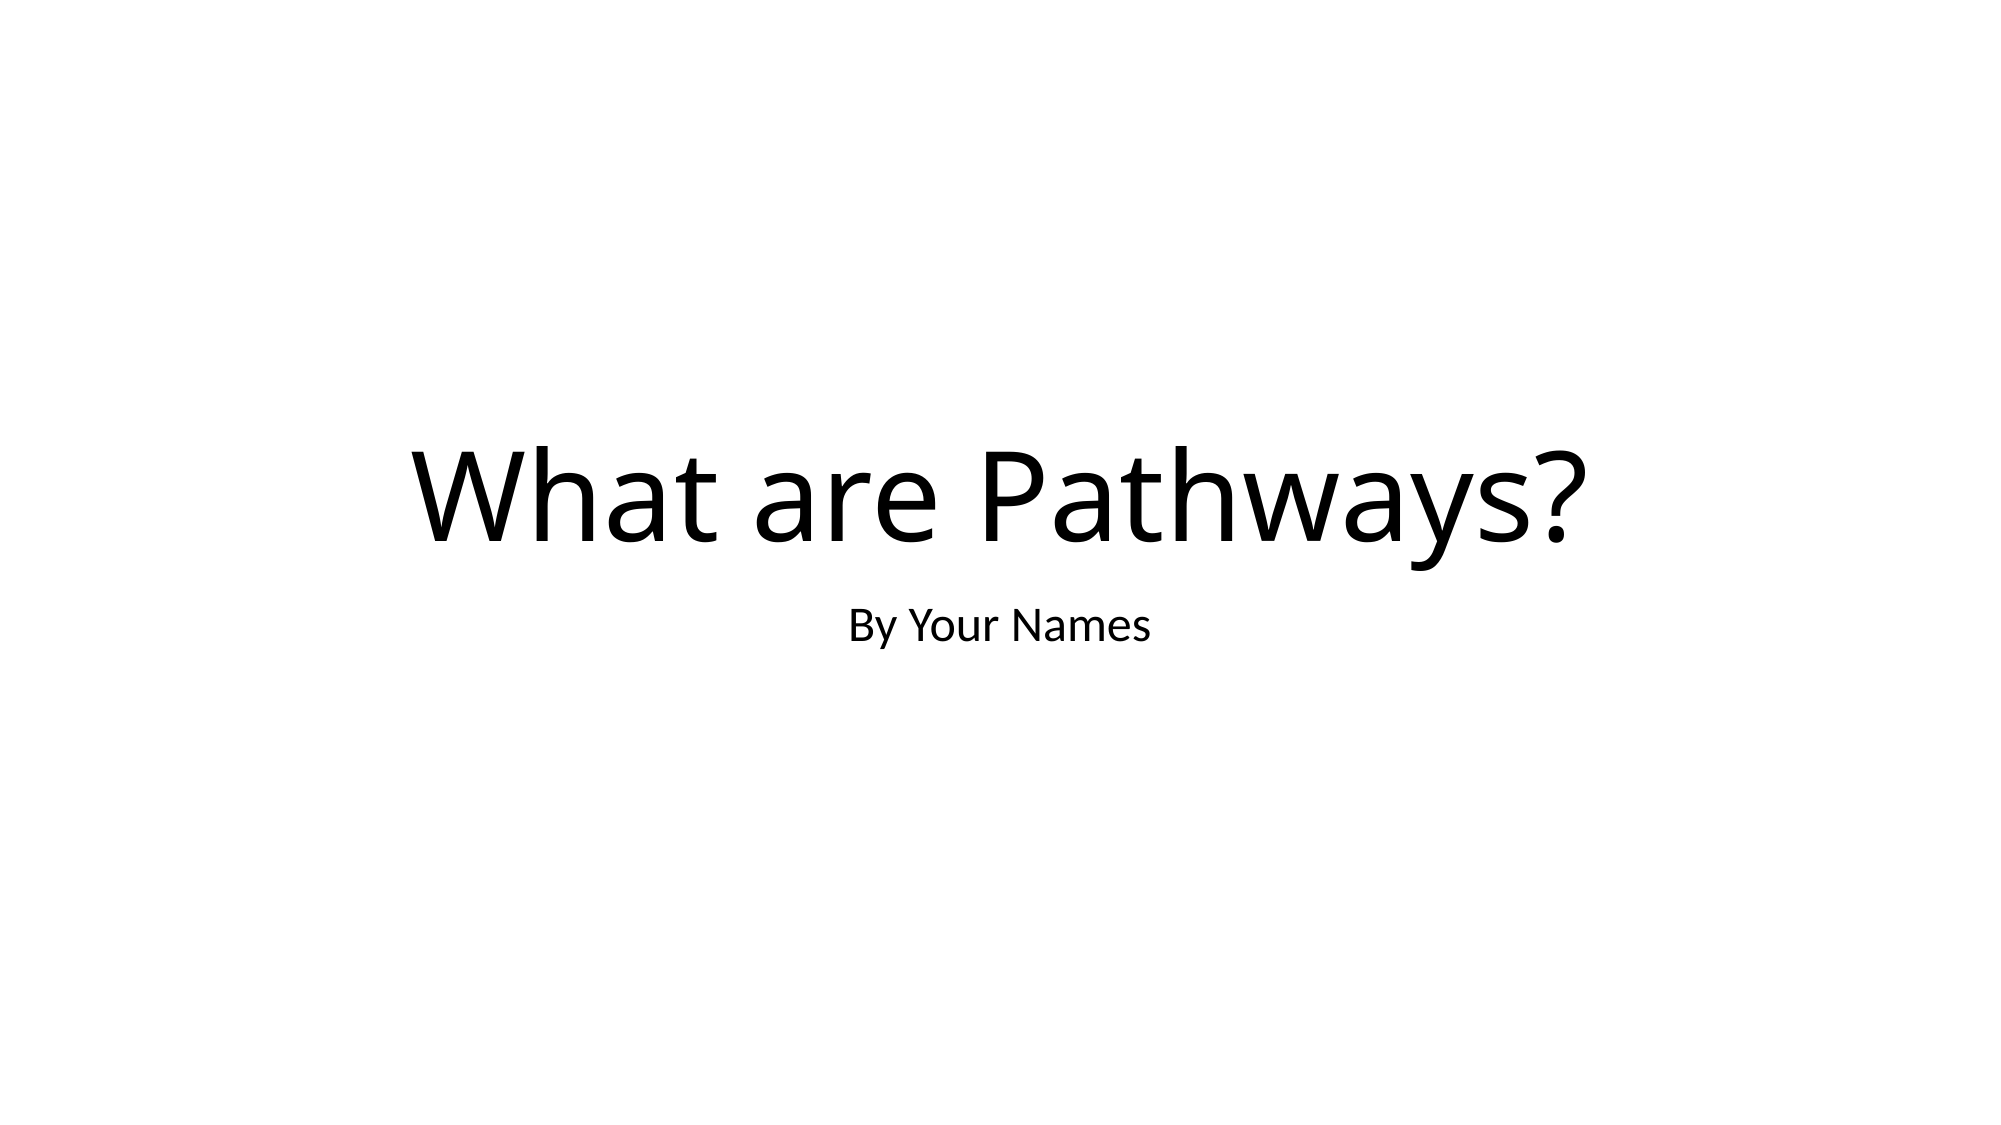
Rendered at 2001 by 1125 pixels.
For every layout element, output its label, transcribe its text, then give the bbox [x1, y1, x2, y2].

title What are Pathways? [249, 184, 1750, 576]
subtitle By Your Names [249, 590, 1750, 863]
